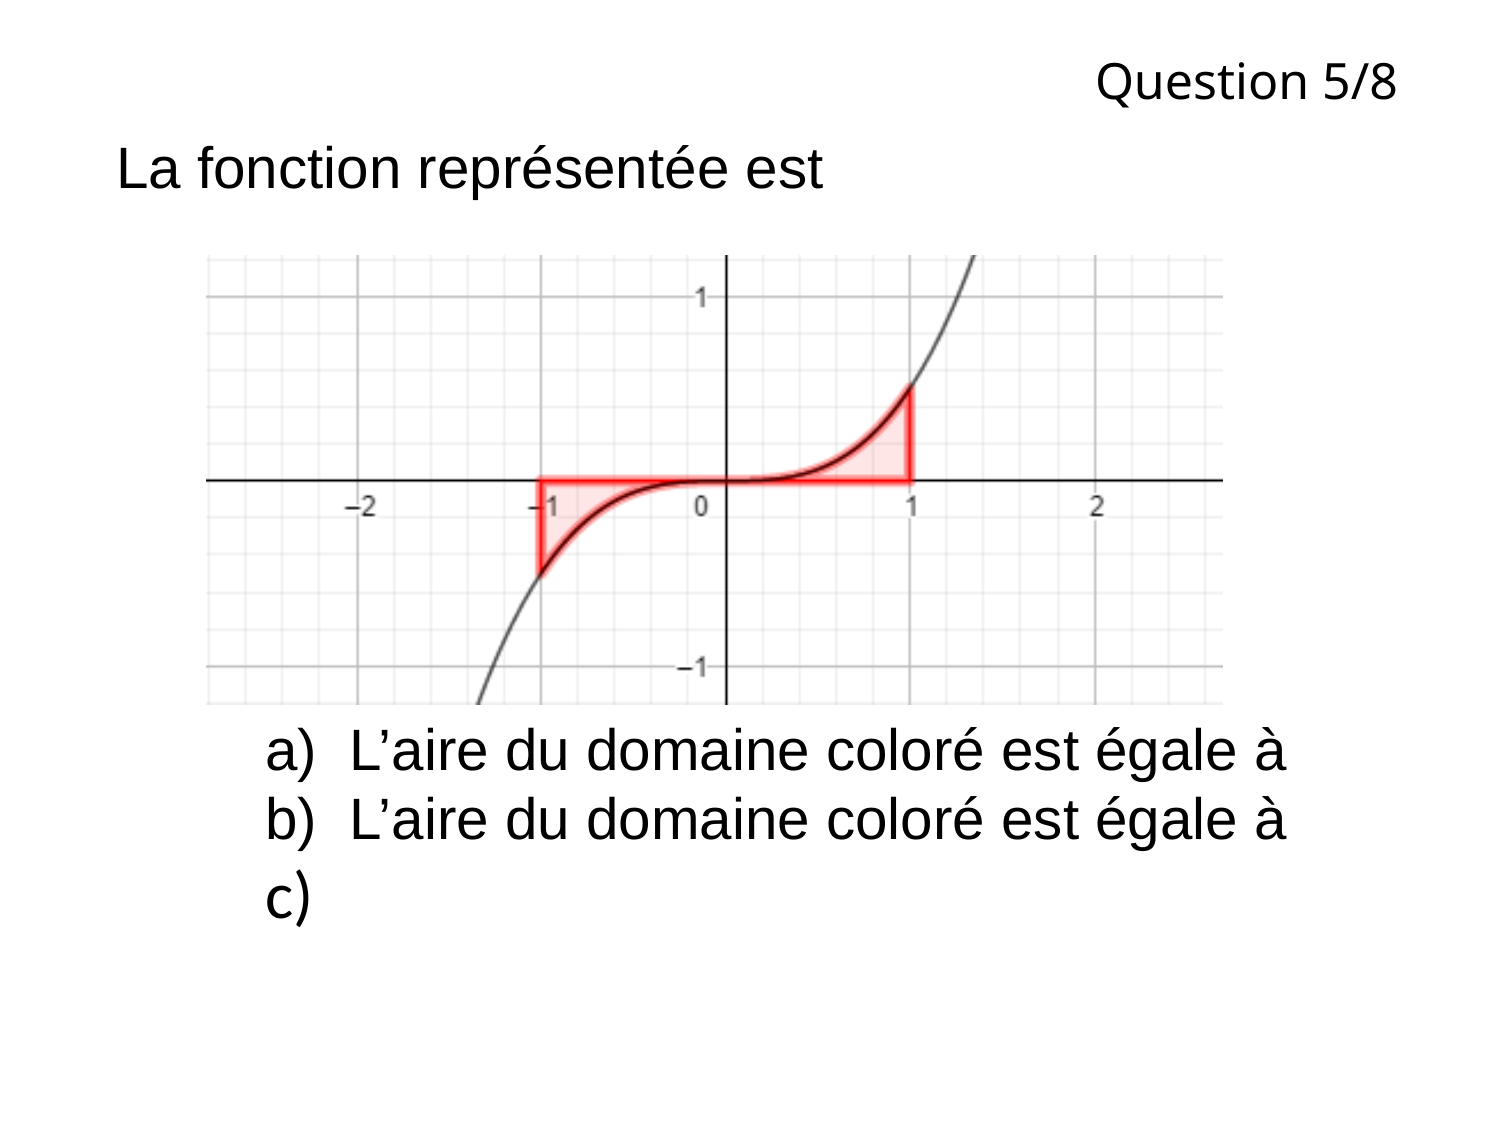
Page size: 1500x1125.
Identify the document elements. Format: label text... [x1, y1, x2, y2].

picture [206, 255, 1223, 705]
text_box Question 5/8 [1080, 42, 1483, 118]
